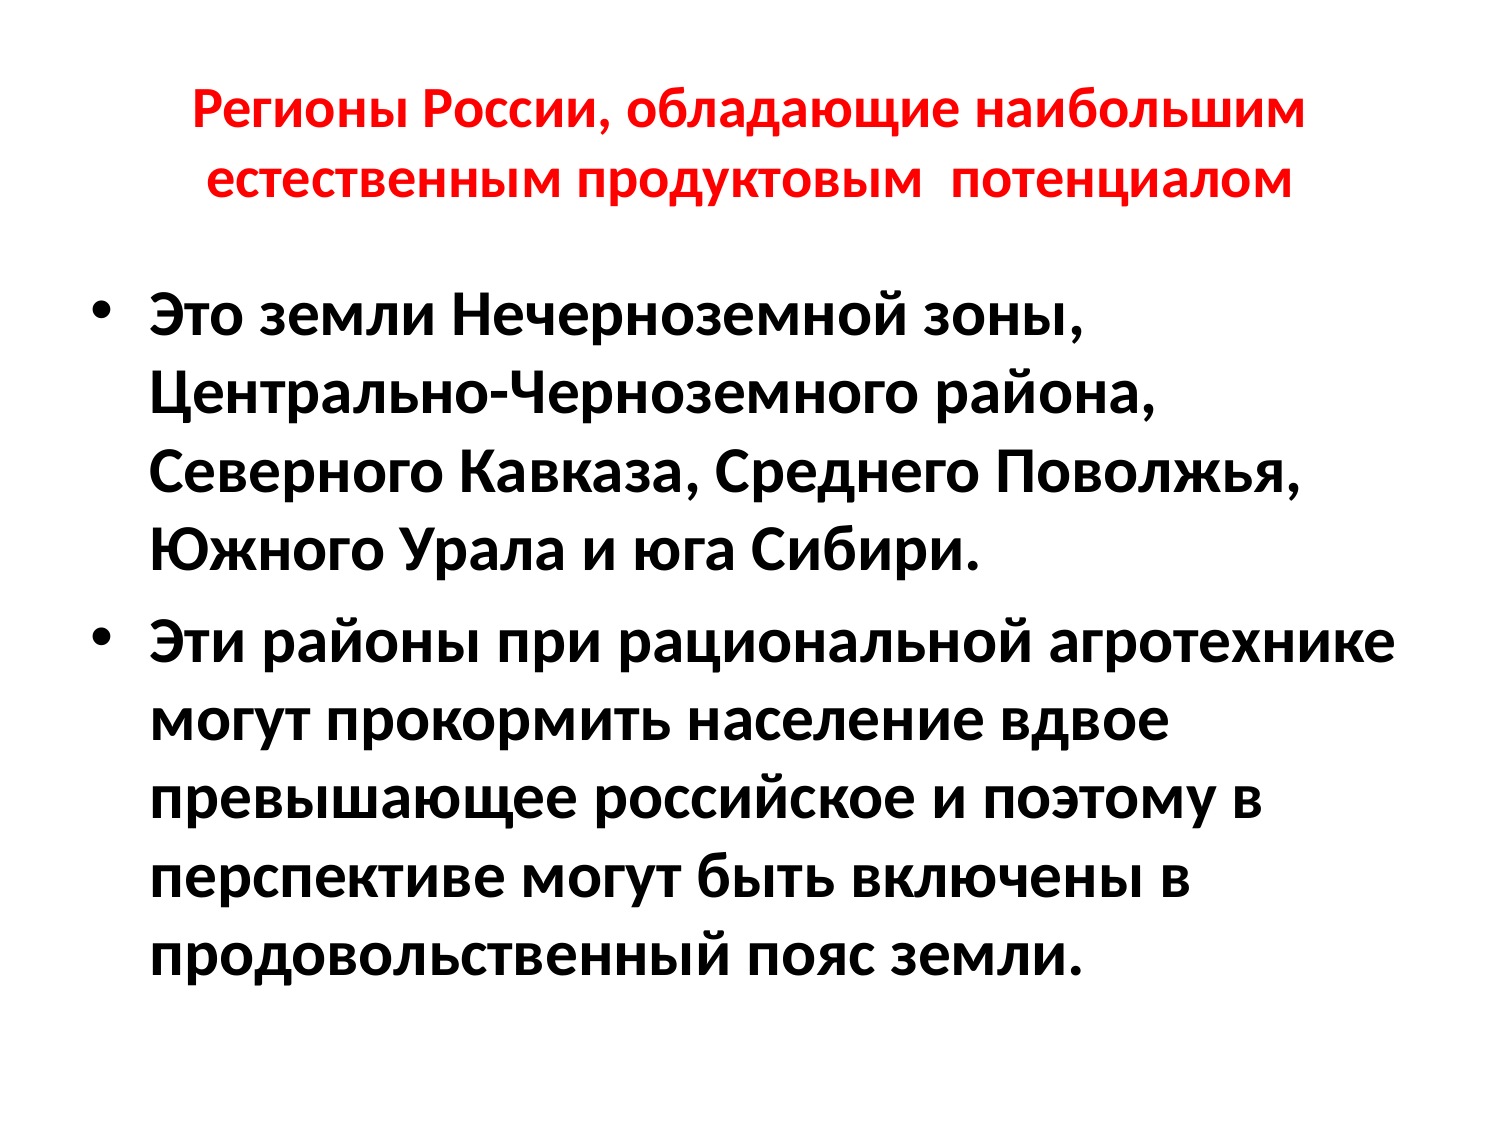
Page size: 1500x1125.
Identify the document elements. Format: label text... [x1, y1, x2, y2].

list Это земли Нечерноземной зоны, Центрально-Черноземного района, Северного Кавказа, Среднего Поволжья, Южного Урала и юга Сибири. Эти районы при рациональной агротехнике могут прокормить население вдвое превышающее российское и поэтому в перспективе могут быть включены в продовольственный пояс земли. [75, 262, 1425, 1005]
title Регионы России, обладающие наибольшим естественным продуктовым потенциалом [75, 45, 1425, 233]
